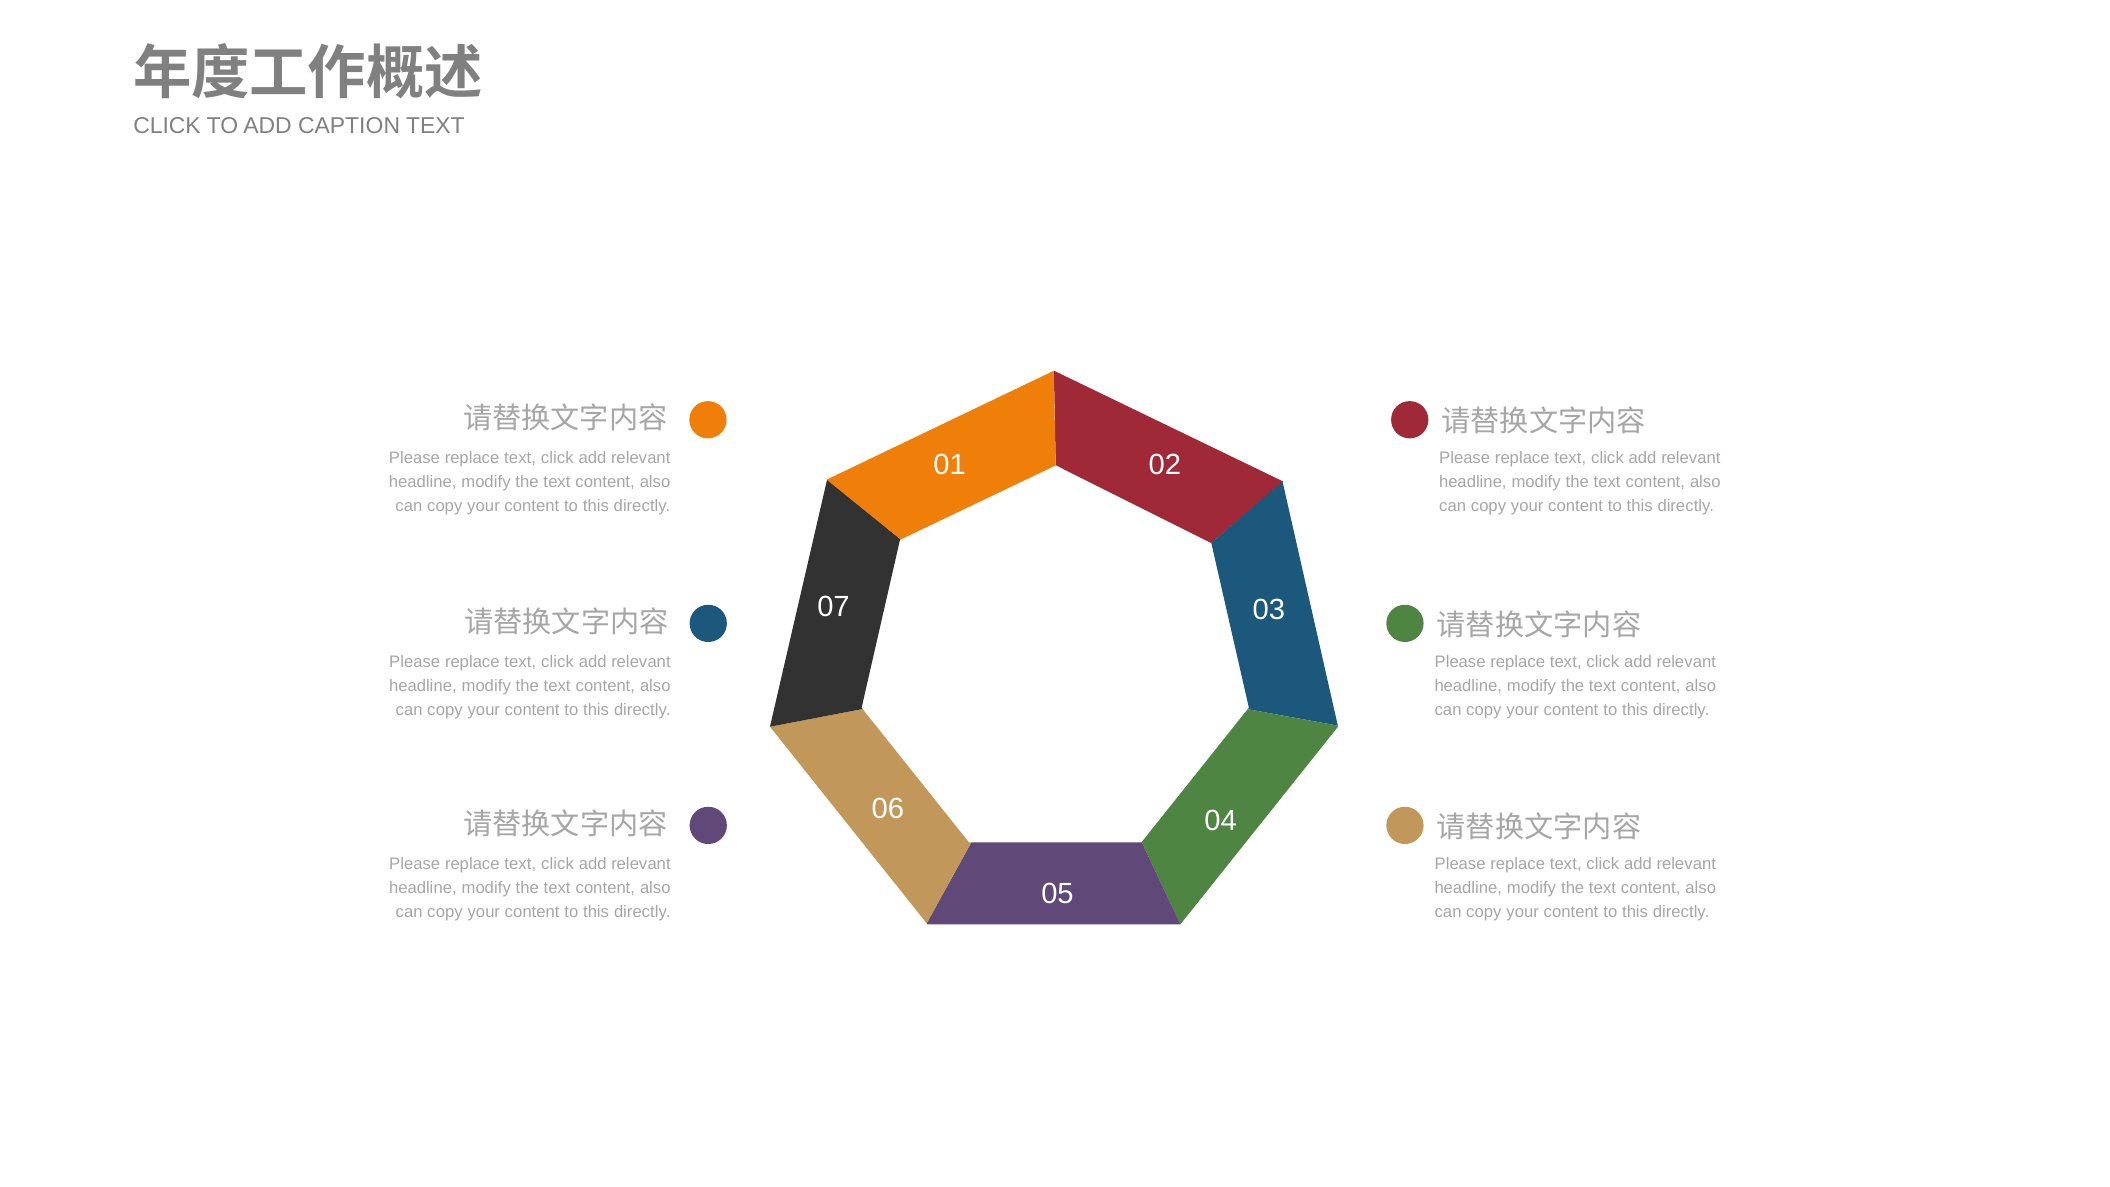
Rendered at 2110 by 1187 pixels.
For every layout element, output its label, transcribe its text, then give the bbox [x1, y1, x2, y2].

text_box [689, 806, 727, 845]
text_box Please replace text, click add relevant headline, modify the text content, also can copy your content to this directly. [369, 646, 672, 737]
text_box Please replace text, click add relevant headline, modify the text content, also can copy your content to this directly. [1434, 848, 1729, 939]
text_box [689, 604, 727, 643]
text_box [1386, 604, 1424, 643]
text_box [1386, 806, 1424, 845]
text_box 请替换文字内容 [442, 394, 672, 434]
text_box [769, 370, 1339, 925]
text_box 请替换文字内容 [1433, 799, 1668, 845]
text_box Please replace text, click add relevant headline, modify the text content, also can copy your content to this directly. [1439, 443, 1733, 534]
text_box 请替换文字内容 [443, 799, 672, 840]
text_box 请替换文字内容 [1438, 394, 1673, 439]
text_box Please replace text, click add relevant headline, modify the text content, also can copy your content to this directly. [369, 848, 672, 939]
text_box Please replace text, click add relevant headline, modify the text content, also can copy your content to this directly. [369, 443, 671, 534]
text_box Please replace text, click add relevant headline, modify the text content, also can copy your content to this directly. [1434, 646, 1729, 737]
text_box 年度工作概述 [133, 35, 513, 106]
text_box [1391, 401, 1429, 439]
text_box 请替换文字内容 [443, 597, 673, 638]
text_box CLICK TO ADD CAPTION TEXT [133, 110, 513, 138]
text_box 请替换文字内容 [1433, 597, 1668, 642]
text_box [689, 401, 727, 439]
